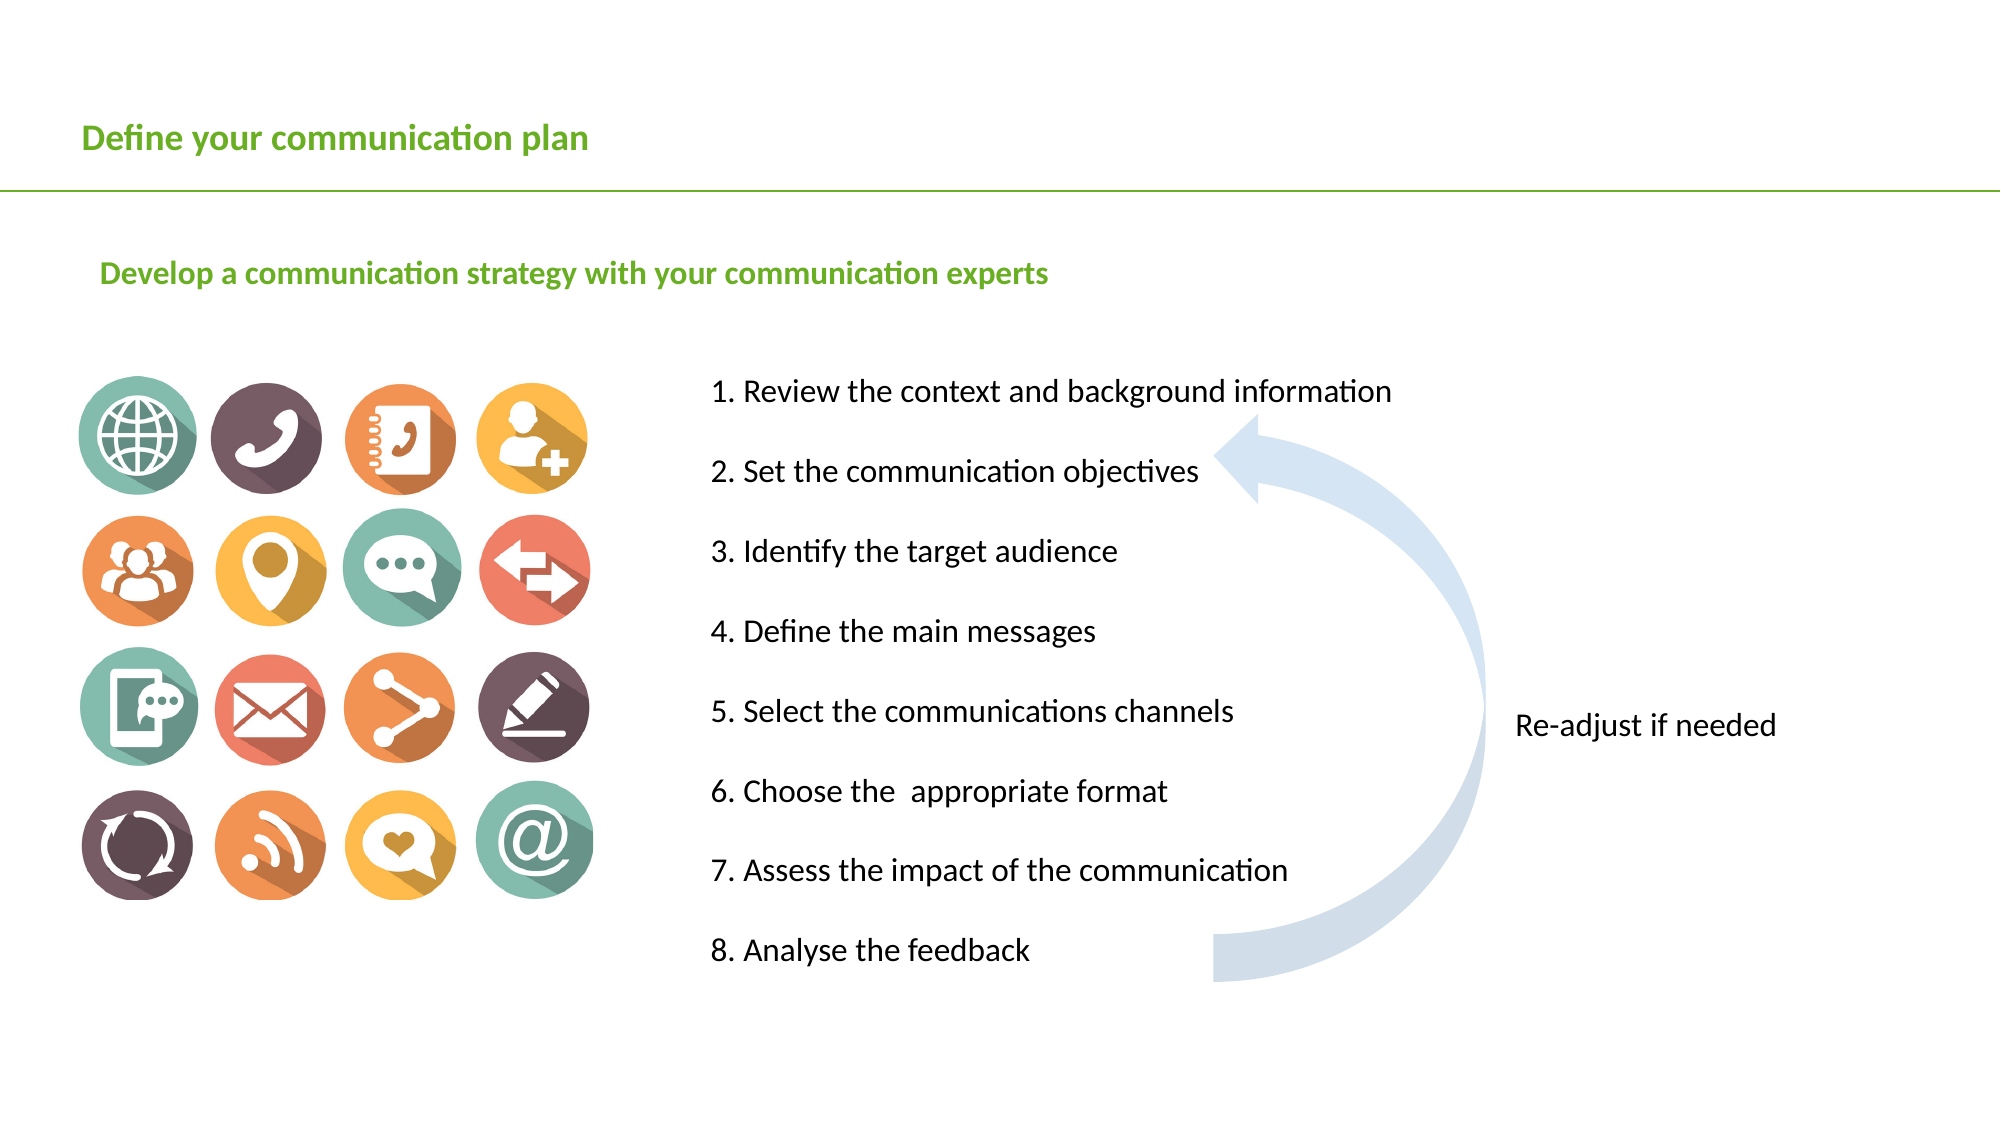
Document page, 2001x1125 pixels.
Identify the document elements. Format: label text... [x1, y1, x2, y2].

picture [78, 376, 594, 900]
text_box [1213, 413, 1486, 982]
text_box Re-adjust if needed [1500, 695, 1900, 751]
text_box 1. Review the context and background information 2. Set the communication objectives 3. Identify the target audience 4. Define the main messages 5. Select the communications channels 6. Choose the appropriate format 7. Assess the impact of the communication 8. Analyse the feedback [695, 322, 1863, 1036]
text_box Develop a communication strategy with your communication experts [85, 243, 1066, 299]
text_box Define your communication plan [66, 105, 605, 166]
